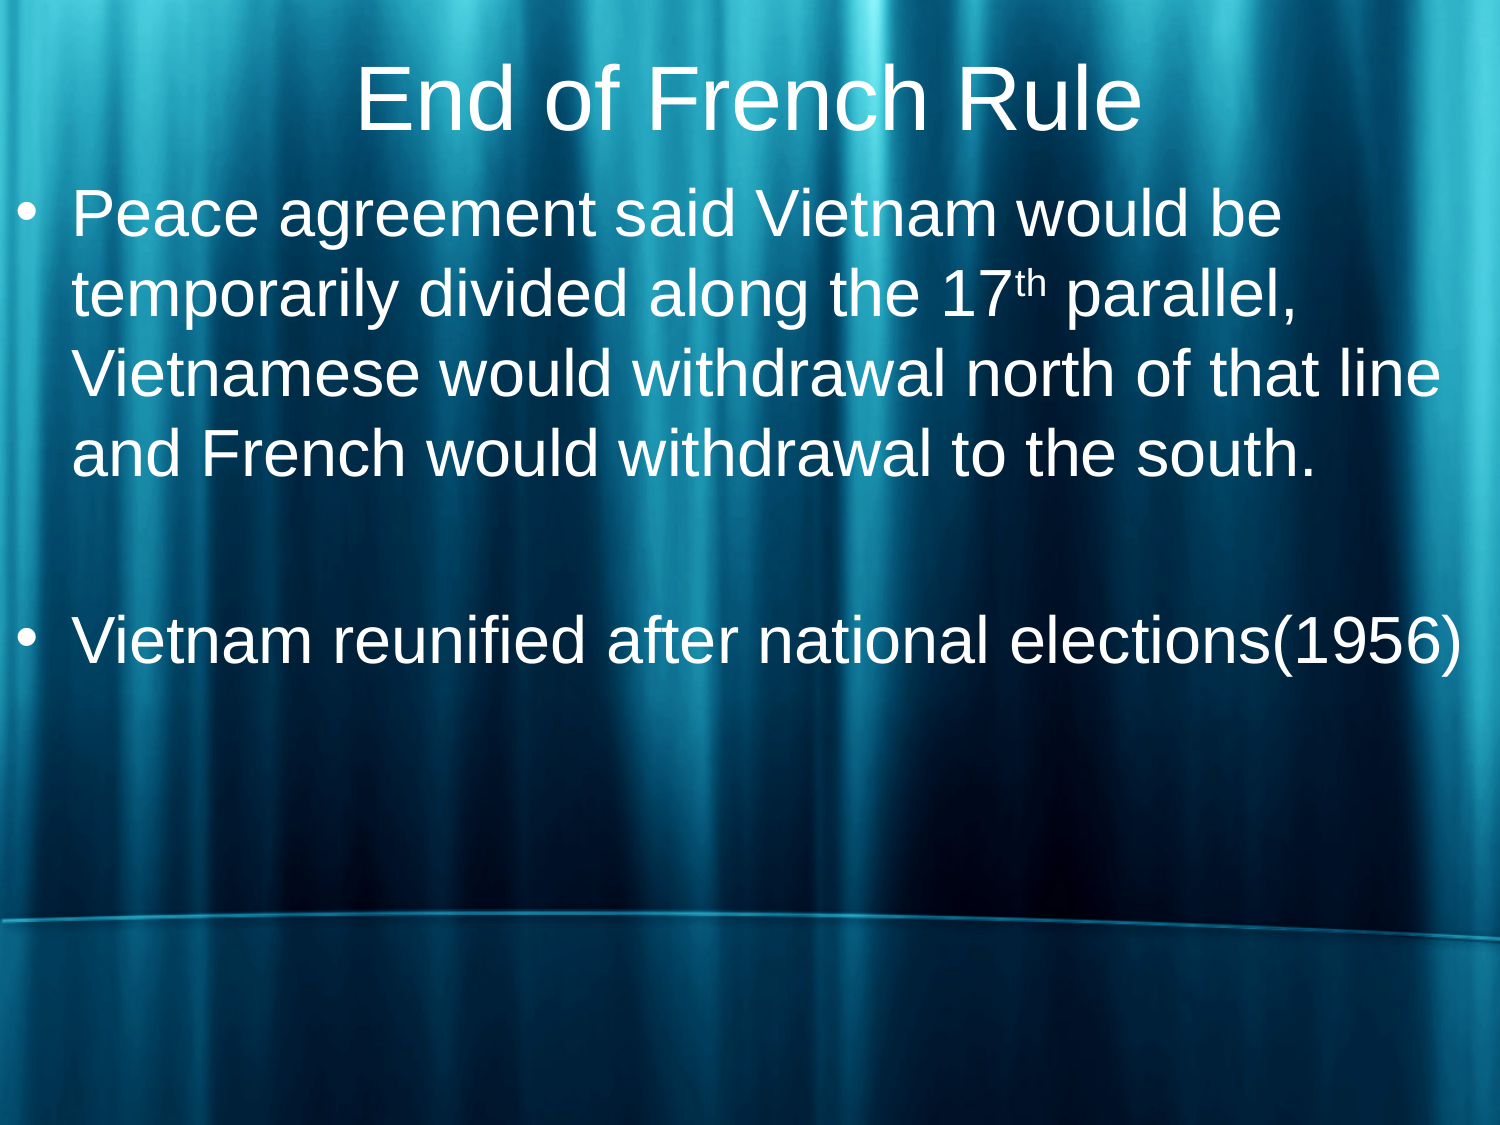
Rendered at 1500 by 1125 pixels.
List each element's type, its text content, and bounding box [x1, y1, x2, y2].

list Peace agreement said Vietnam would be temporarily divided along the 17th parallel, Vietnamese would withdrawal north of that line and French would withdrawal to the south. Vietnam reunified after national elections(1956) [0, 162, 1500, 1125]
title End of French Rule [0, 0, 1500, 162]
